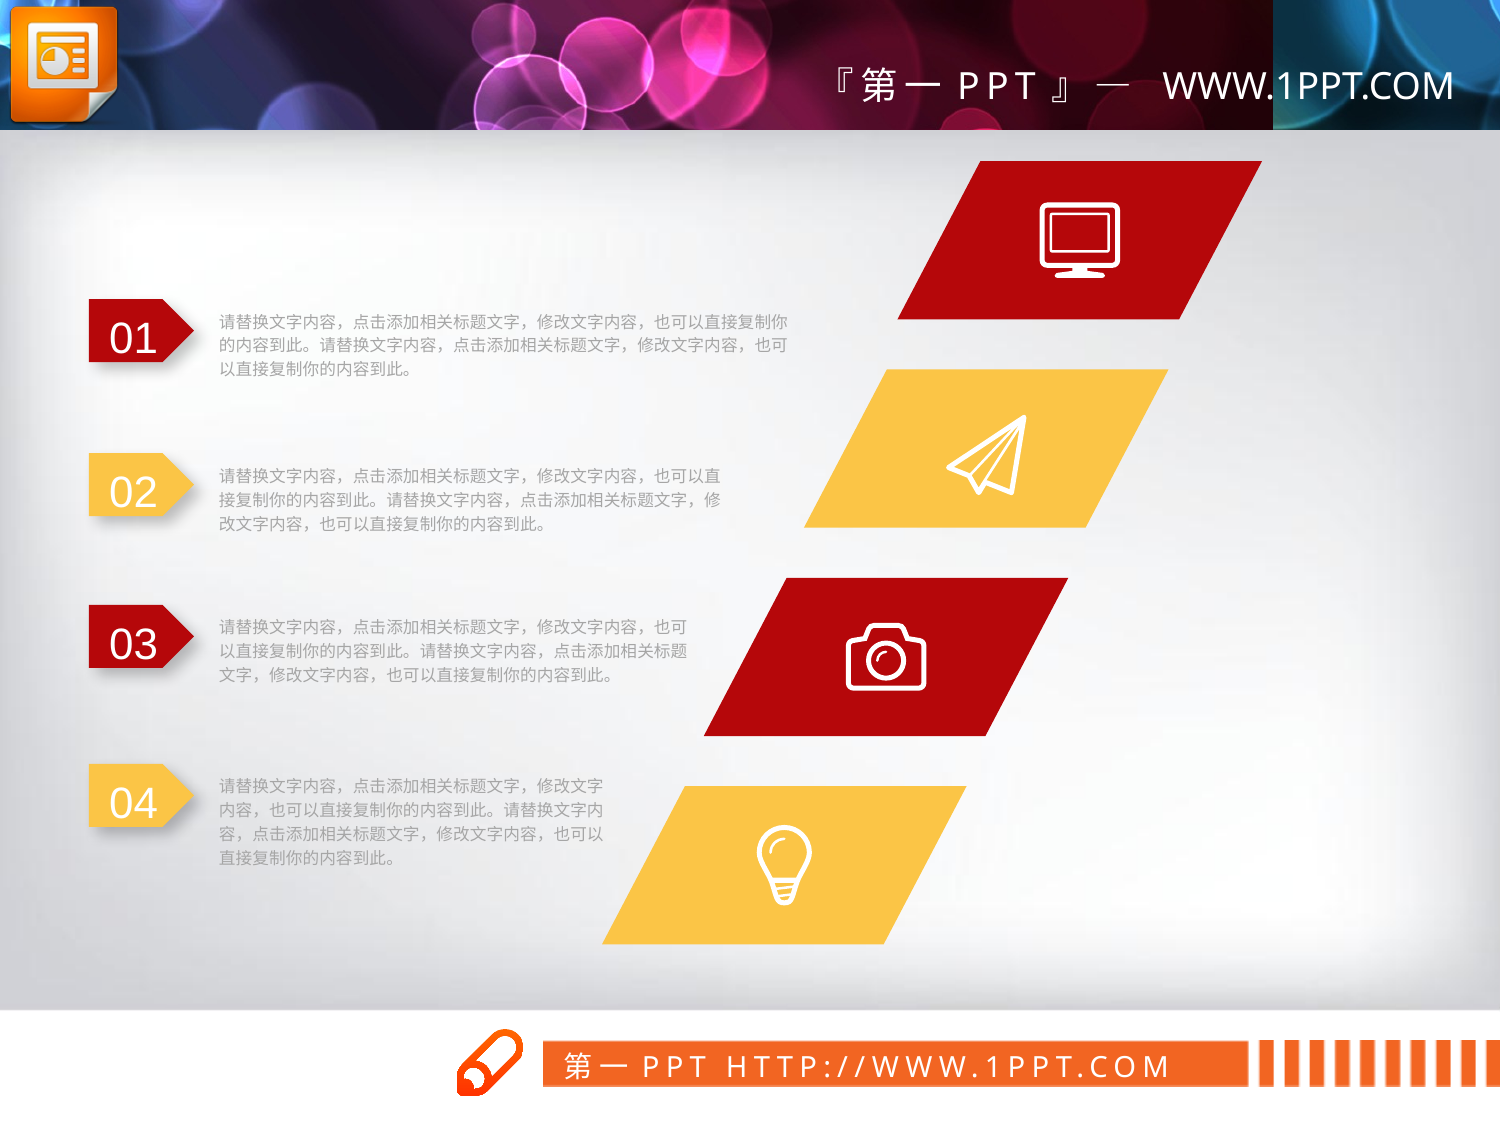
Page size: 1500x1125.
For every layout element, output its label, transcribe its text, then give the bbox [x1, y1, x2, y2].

text_box 请替换文字内容，点击添加相关标题文字，修改文字内容，也可以直接复制你的内容到此。请替换文字内容，点击添加相关标题文字，修改文字内容，也可以直接复制你的内容到此。 [203, 605, 698, 693]
text_box 请替换文字内容，点击添加相关标题文字，修改文字内容，也可以直接复制你的内容到此。请替换文字内容，点击添加相关标题文字，修改文字内容，也可以直接复制你的内容到此。 [203, 299, 812, 388]
picture [0, 0, 1500, 1012]
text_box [803, 369, 1169, 528]
picture [543, 1040, 1500, 1087]
text_box 03 [88, 604, 194, 668]
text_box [601, 785, 967, 945]
text_box 01 [88, 299, 194, 363]
text_box 请替换文字内容，点击添加相关标题文字，修改文字内容，也可以直接复制你的内容到此。请替换文字内容，点击添加相关标题文字，修改文字内容，也可以直接复制你的内容到此。 [203, 764, 627, 876]
text_box 请替换文字内容，点击添加相关标题文字，修改文字内容，也可以直接复制你的内容到此。请替换文字内容，点击添加相关标题文字，修改文字内容，也可以直接复制你的内容到此。 [203, 453, 742, 542]
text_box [897, 160, 1263, 320]
text_box 02 [88, 453, 194, 517]
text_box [703, 577, 1069, 737]
text_box 04 [88, 763, 194, 827]
